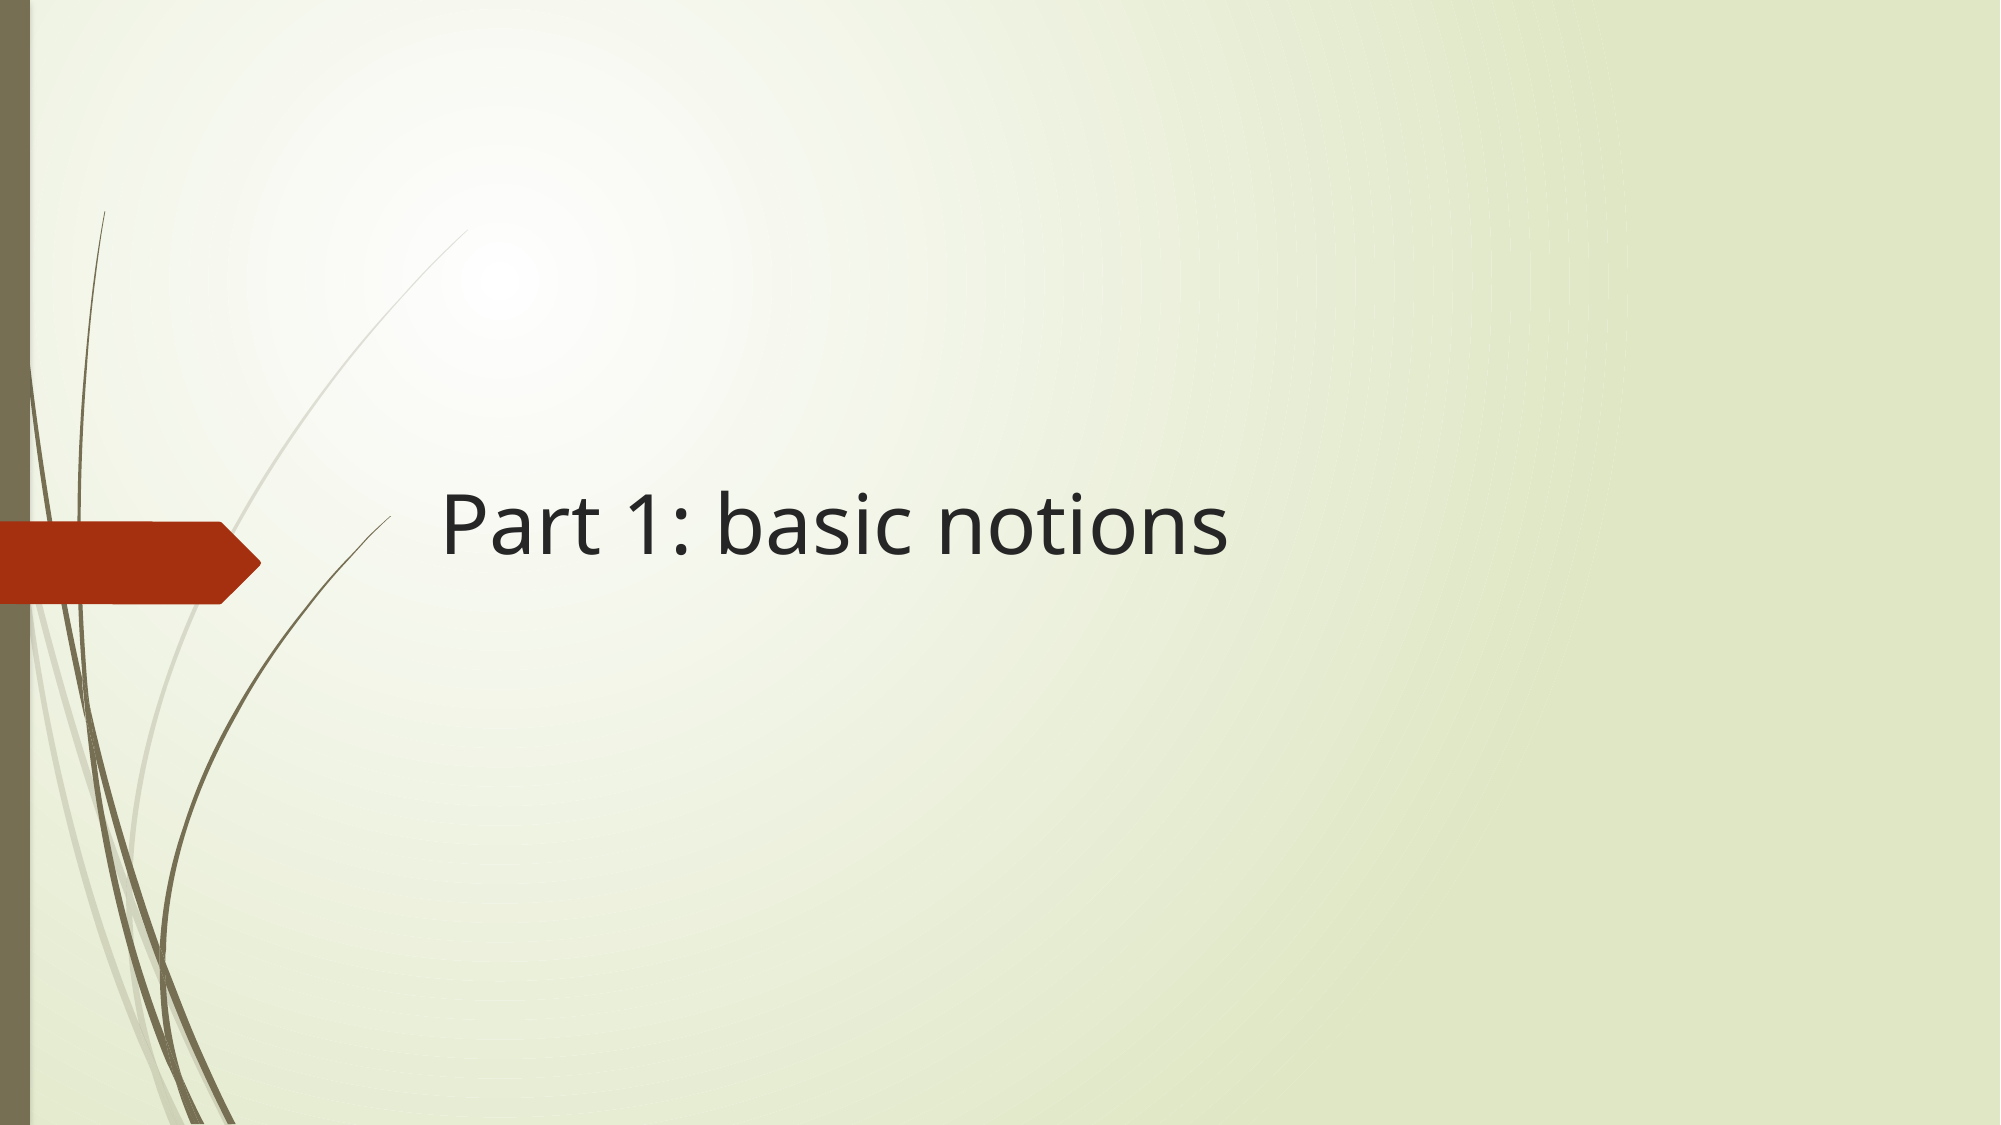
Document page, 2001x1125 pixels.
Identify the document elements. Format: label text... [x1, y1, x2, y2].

title Part 1: basic notions [424, 337, 1888, 579]
